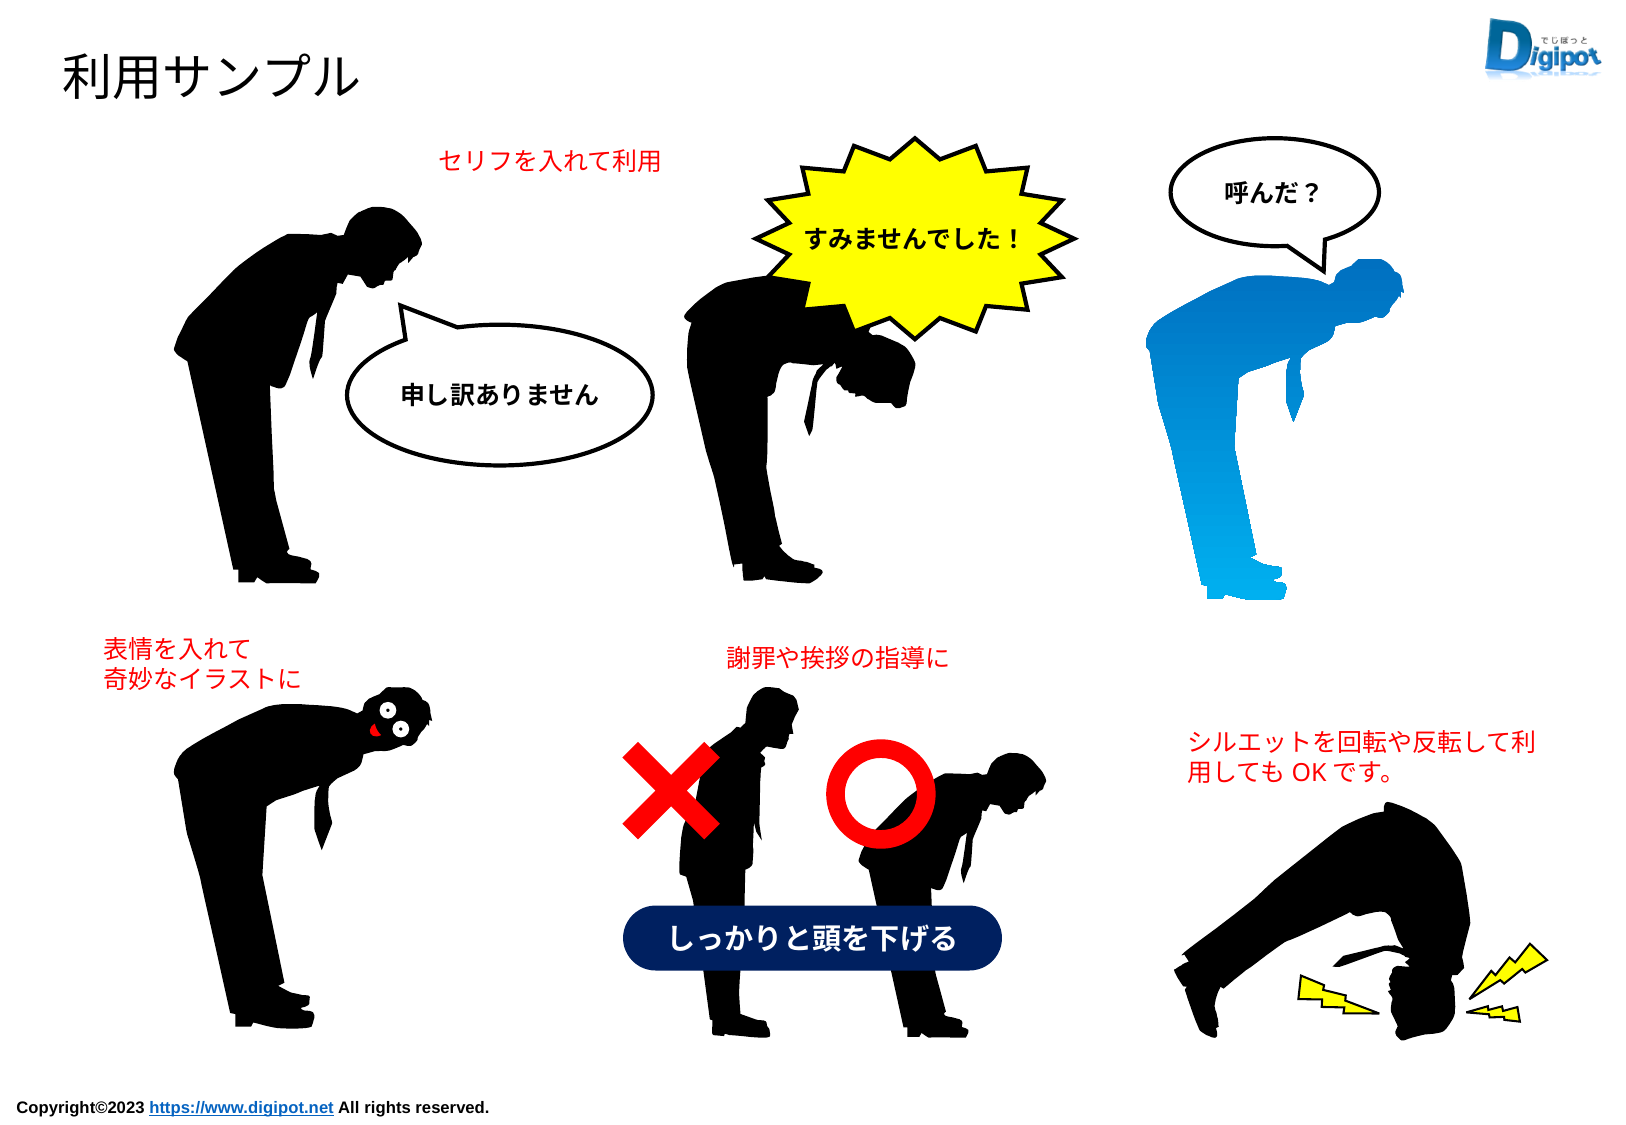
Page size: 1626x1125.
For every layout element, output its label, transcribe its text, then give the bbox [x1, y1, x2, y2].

text_box [891, 972, 969, 1038]
text_box 申し訳ありません [345, 303, 654, 467]
text_box [679, 687, 799, 904]
text_box 謝罪や挨拶の指導に [711, 634, 966, 680]
text_box しっかりと頭を下げる [621, 904, 1004, 972]
text_box [1468, 942, 1549, 1001]
text_box [1145, 258, 1404, 601]
text_box [703, 972, 771, 1038]
picture [1485, 18, 1602, 82]
text_box すみませんでした！ [753, 136, 1077, 341]
text_box セリフを入れて利用 [423, 138, 678, 183]
text_box 表情を入れて 奇妙なイラストに [88, 626, 318, 701]
text_box [1173, 801, 1471, 1041]
text_box [825, 738, 937, 850]
text_box 呼んだ？ [1169, 137, 1381, 274]
text_box 利用サンプル [47, 38, 377, 113]
text_box [684, 275, 916, 584]
text_box [1465, 1004, 1522, 1023]
text_box [858, 752, 1047, 904]
text_box [620, 740, 722, 841]
text_box シルエットを回転や反転して利 用してもOKです。 [1172, 718, 1552, 794]
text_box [173, 687, 433, 1029]
text_box [173, 206, 422, 584]
text_box [1297, 974, 1380, 1015]
